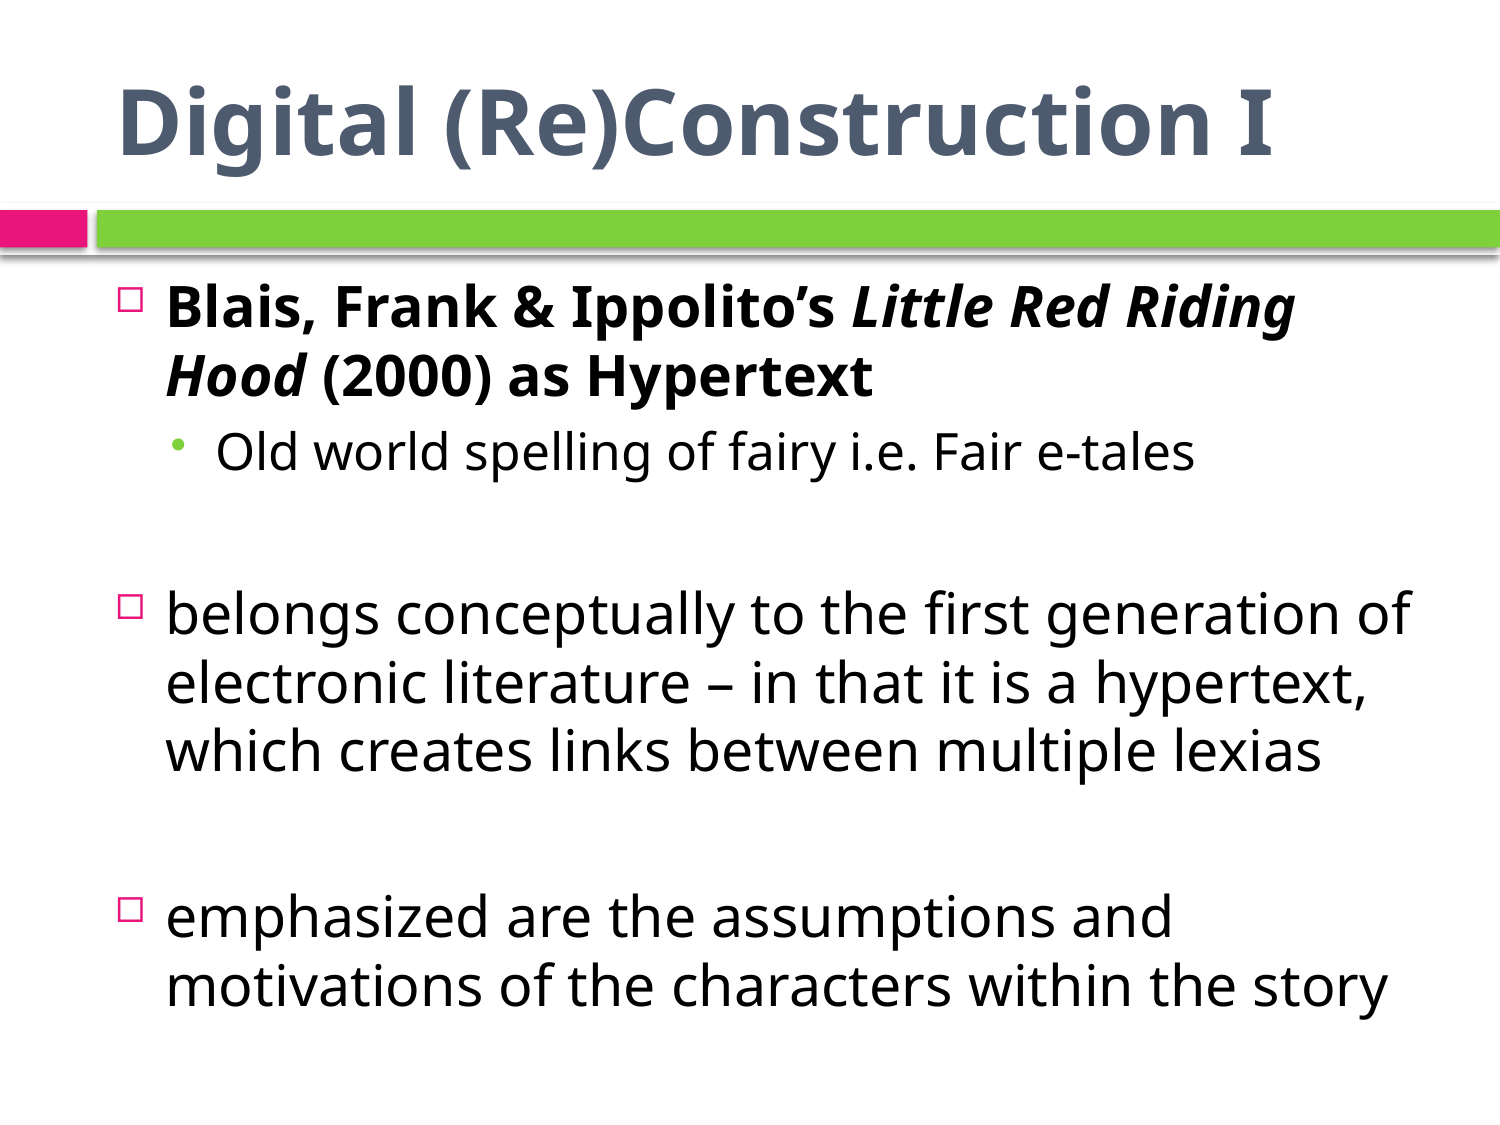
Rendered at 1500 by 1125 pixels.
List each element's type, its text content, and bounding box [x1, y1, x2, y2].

title Digital (Re)Construction I [100, 37, 1438, 200]
list Blais, Frank & Ippolito’s Little Red Riding Hood (2000) as Hypertext Old world spelling of fairy i.e. Fair e-tales belongs conceptually to the first generation of electronic literature – in that it is a hypertext, which creates links between multiple lexias emphasized are the assumptions and motivations of the characters within the story [100, 262, 1438, 1063]
